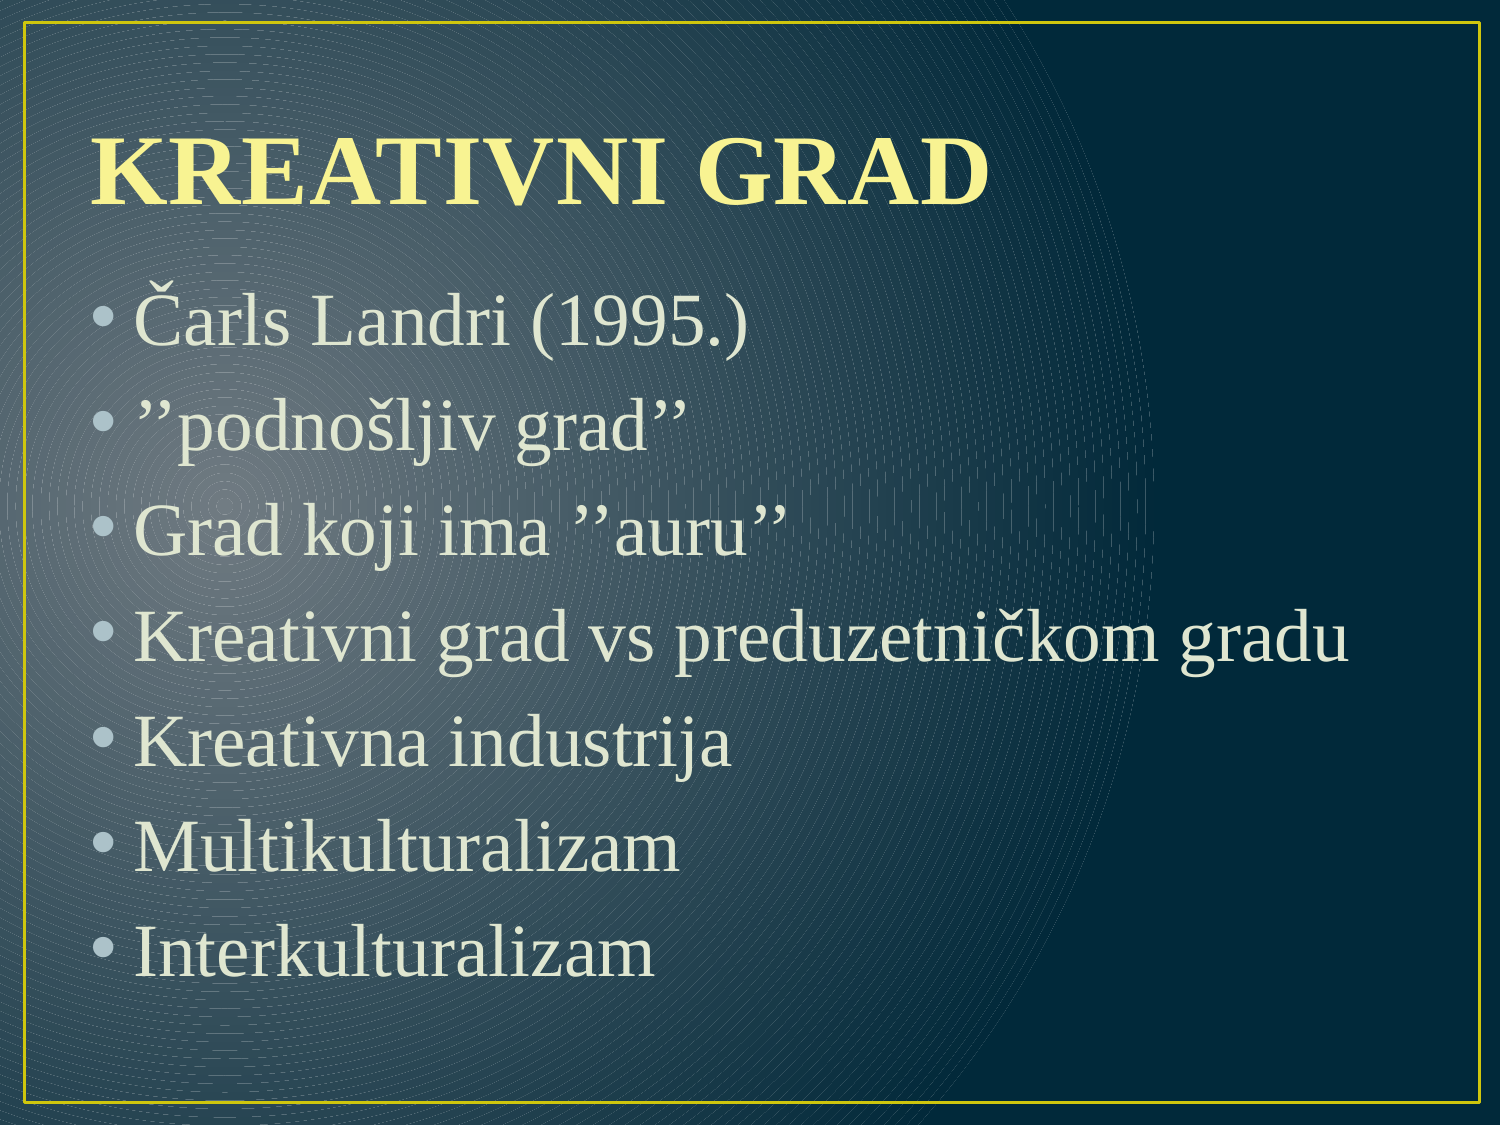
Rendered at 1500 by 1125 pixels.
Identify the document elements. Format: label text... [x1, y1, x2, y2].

list Čarls Landri (1995.) ’’podnošlјiv grad’’ Grad koji ima ’’auru’’ Kreativni grad vs preduzetničkom gradu Kreativna industrija Multikulturalizam Interkulturalizam [75, 262, 1425, 1005]
title KREATIVNI GRAD [75, 45, 1425, 233]
